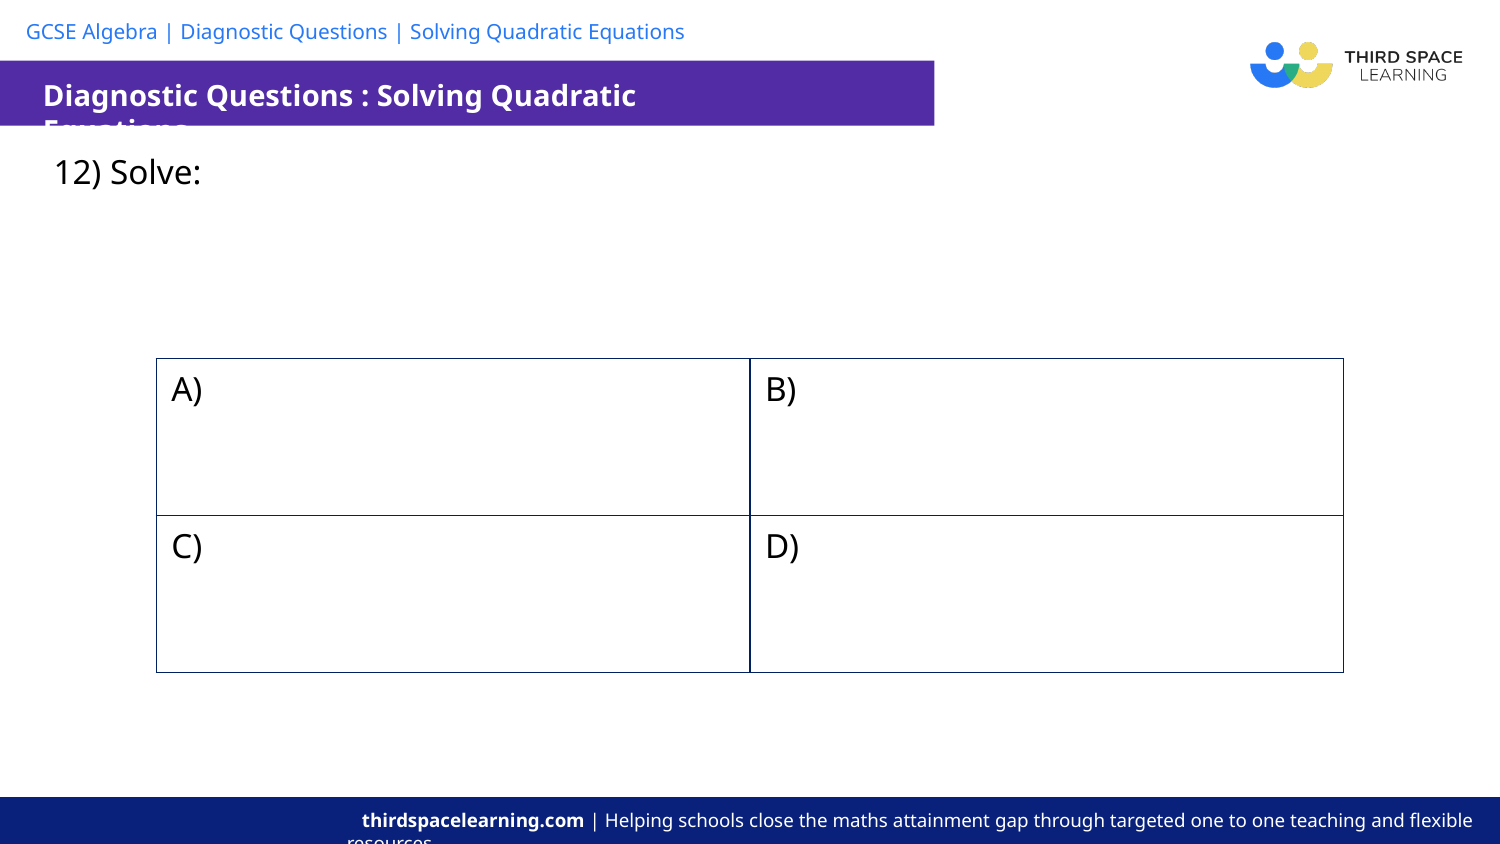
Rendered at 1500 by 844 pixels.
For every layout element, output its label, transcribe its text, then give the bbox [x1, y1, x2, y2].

text_box Diagnostic Questions : Solving Quadratic Equations [27, 61, 778, 141]
picture [1250, 33, 1465, 99]
